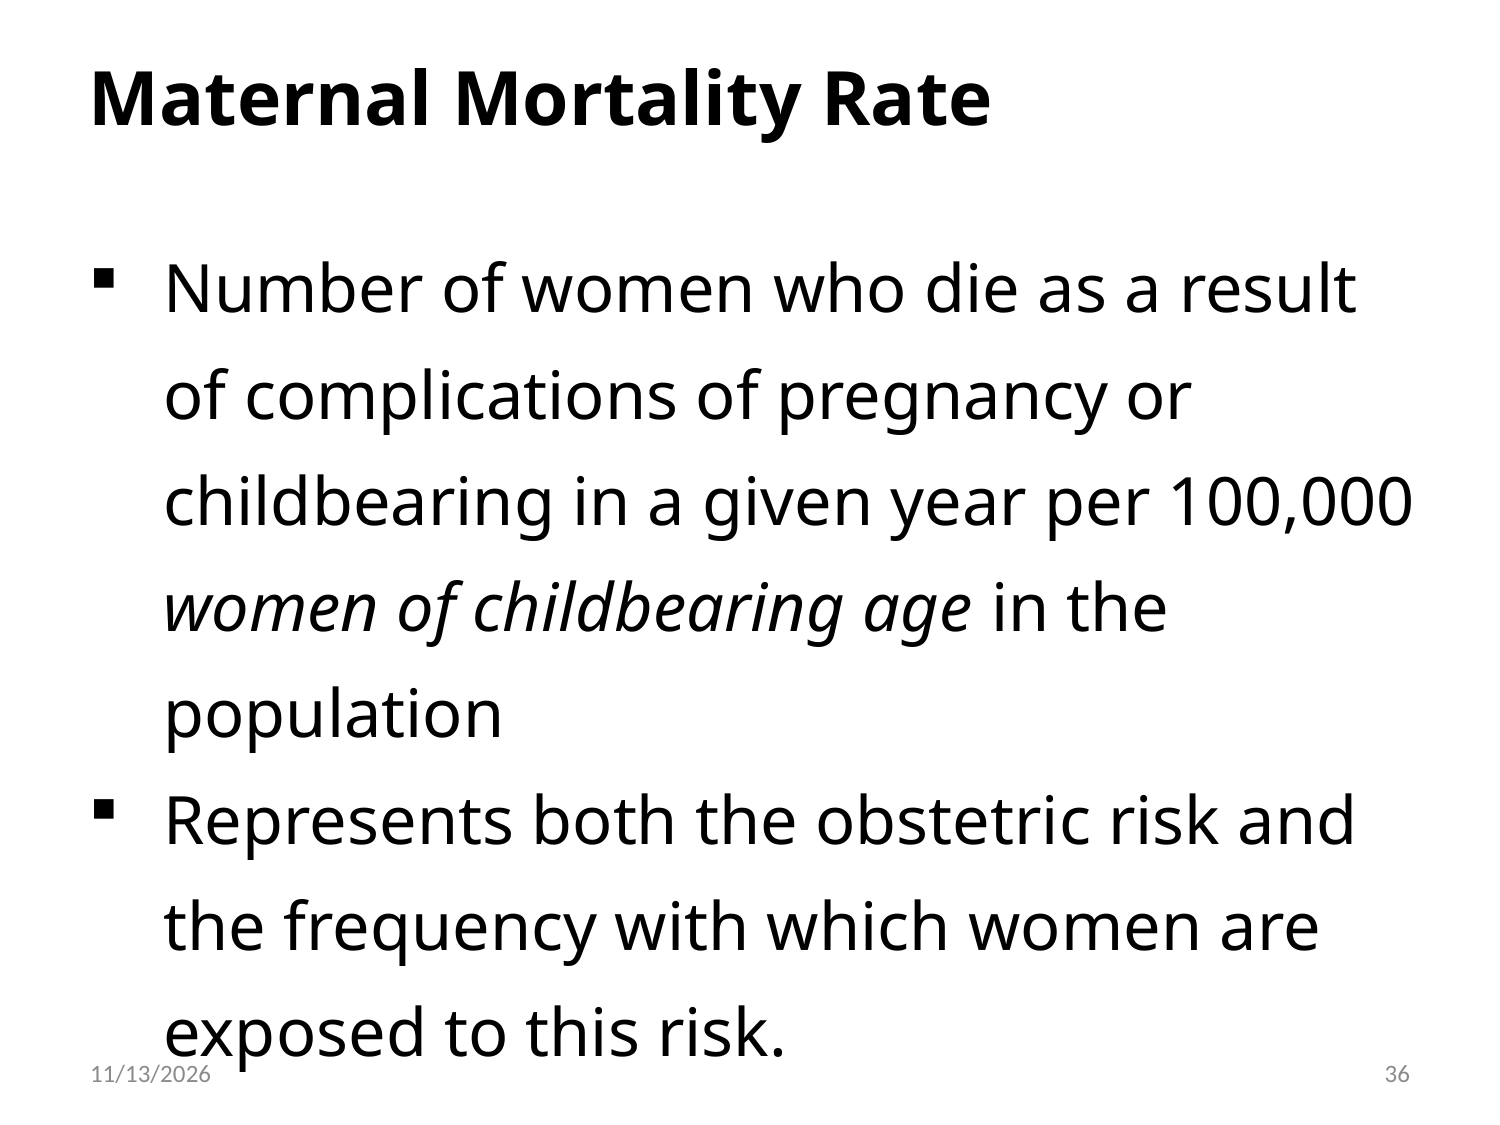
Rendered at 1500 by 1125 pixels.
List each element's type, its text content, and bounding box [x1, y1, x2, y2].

text_box Maternal Mortality Rate Number of women who die as a result of complications of pregnancy or childbearing in a given year per 100,000 women of childbearing age in the population Represents both the obstetric risk and the frequency with which women are exposed to this risk. [73, 42, 1433, 1078]
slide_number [75, 1078, 425, 1103]
slide_number 36 [1074, 1078, 1425, 1103]
